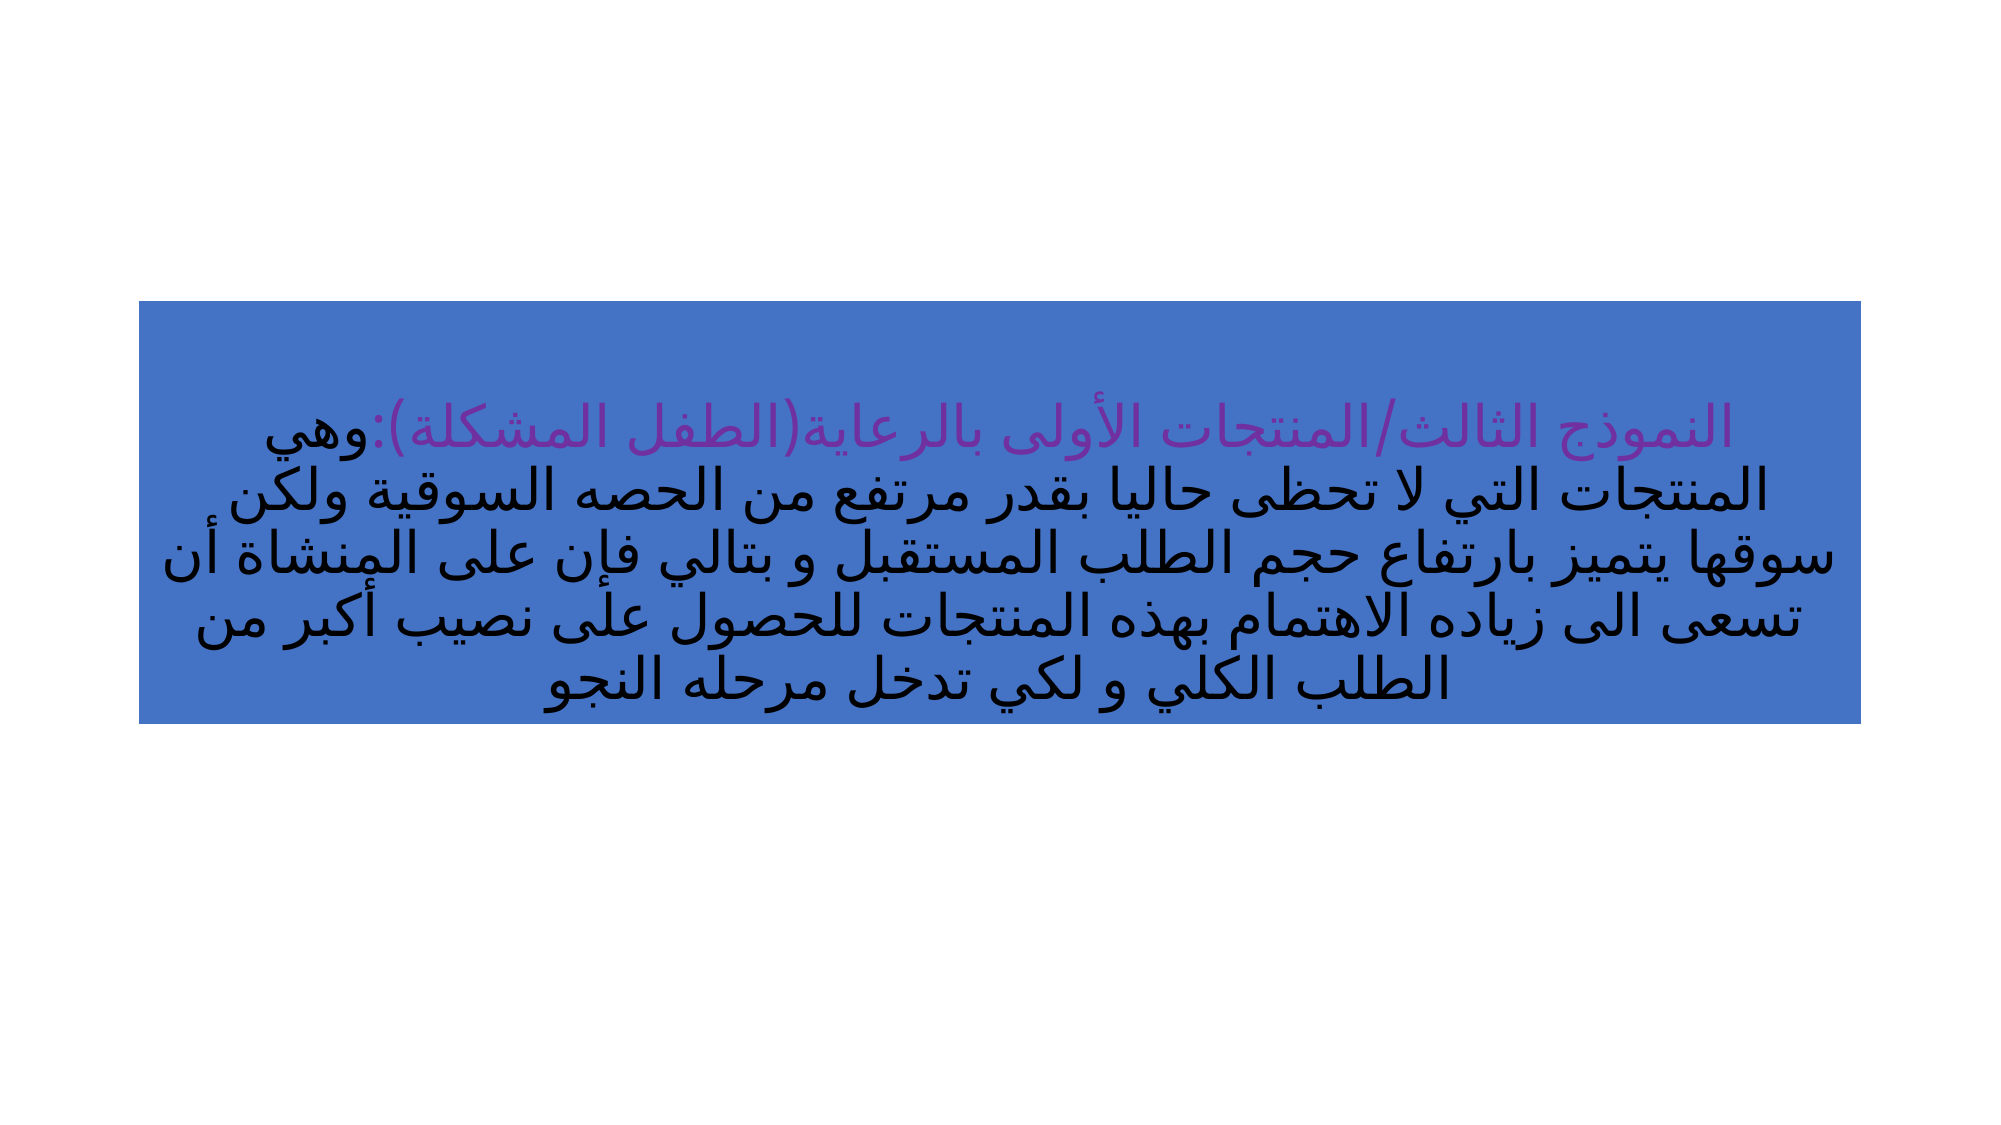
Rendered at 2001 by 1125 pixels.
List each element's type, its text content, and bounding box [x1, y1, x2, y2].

list النموذج الثالث/المنتجات الأولى بالرعاية(الطفل المشكلة):وهي المنتجات التي لا تحظى حاليا بقدر مرتفع من الحصه السوقية ولكن سوقها يتميز بارتفاع حجم الطلب المستقبل و بتالي فإن على المنشاة أن تسعى الى زياده الاهتمام بهذه المنتجات للحصول على نصيب أكبر من الطلب الكلي و لكي تدخل مرحله النجو [136, 298, 1864, 727]
